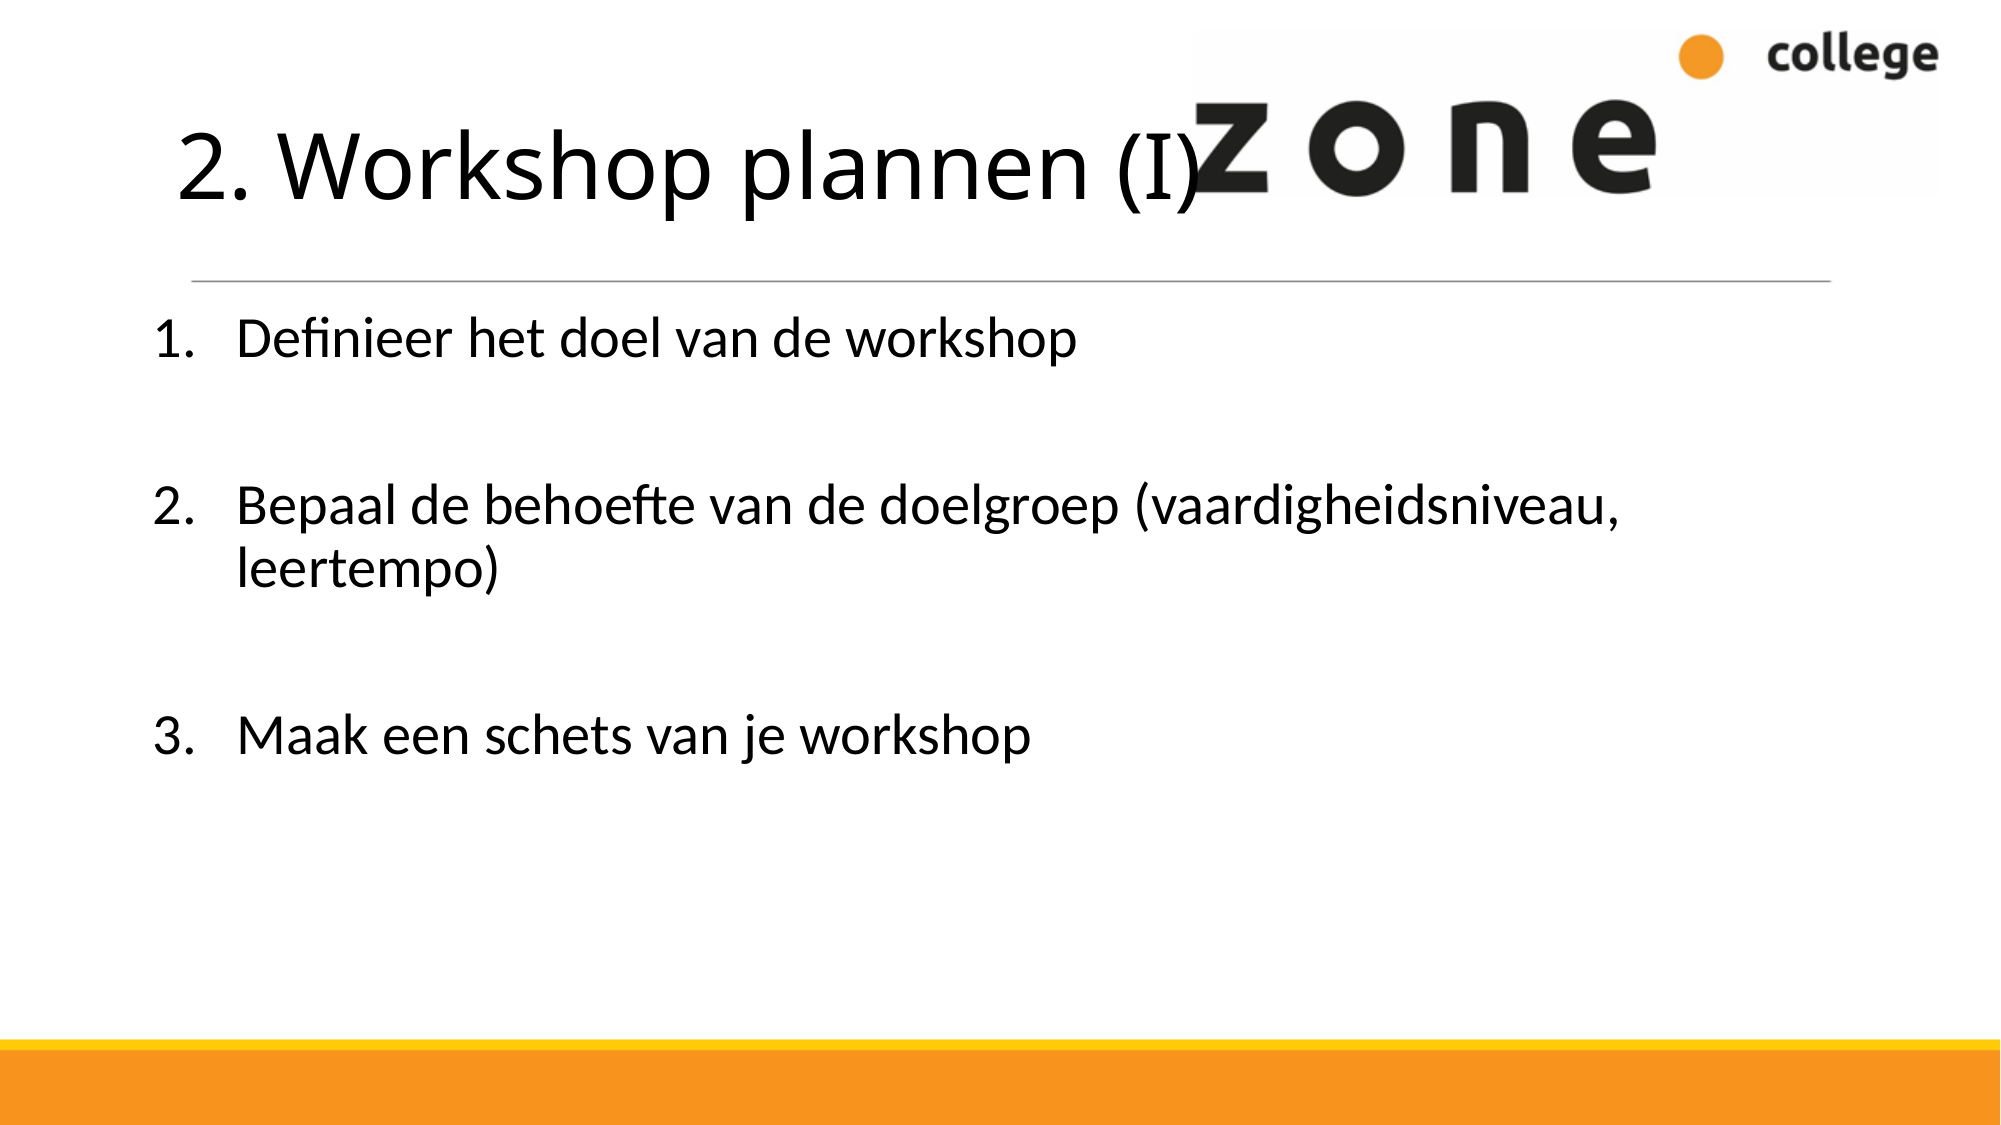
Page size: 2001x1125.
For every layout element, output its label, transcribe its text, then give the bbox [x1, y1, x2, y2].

list Definieer het doel van de workshop Bepaal de behoefte van de doelgroep (vaardigheidsniveau, leertempo) Maak een schets van je workshop [137, 299, 1863, 1014]
title 2. Workshop plannen (I) [137, 61, 1863, 279]
picture [0, 0, 2001, 1125]
